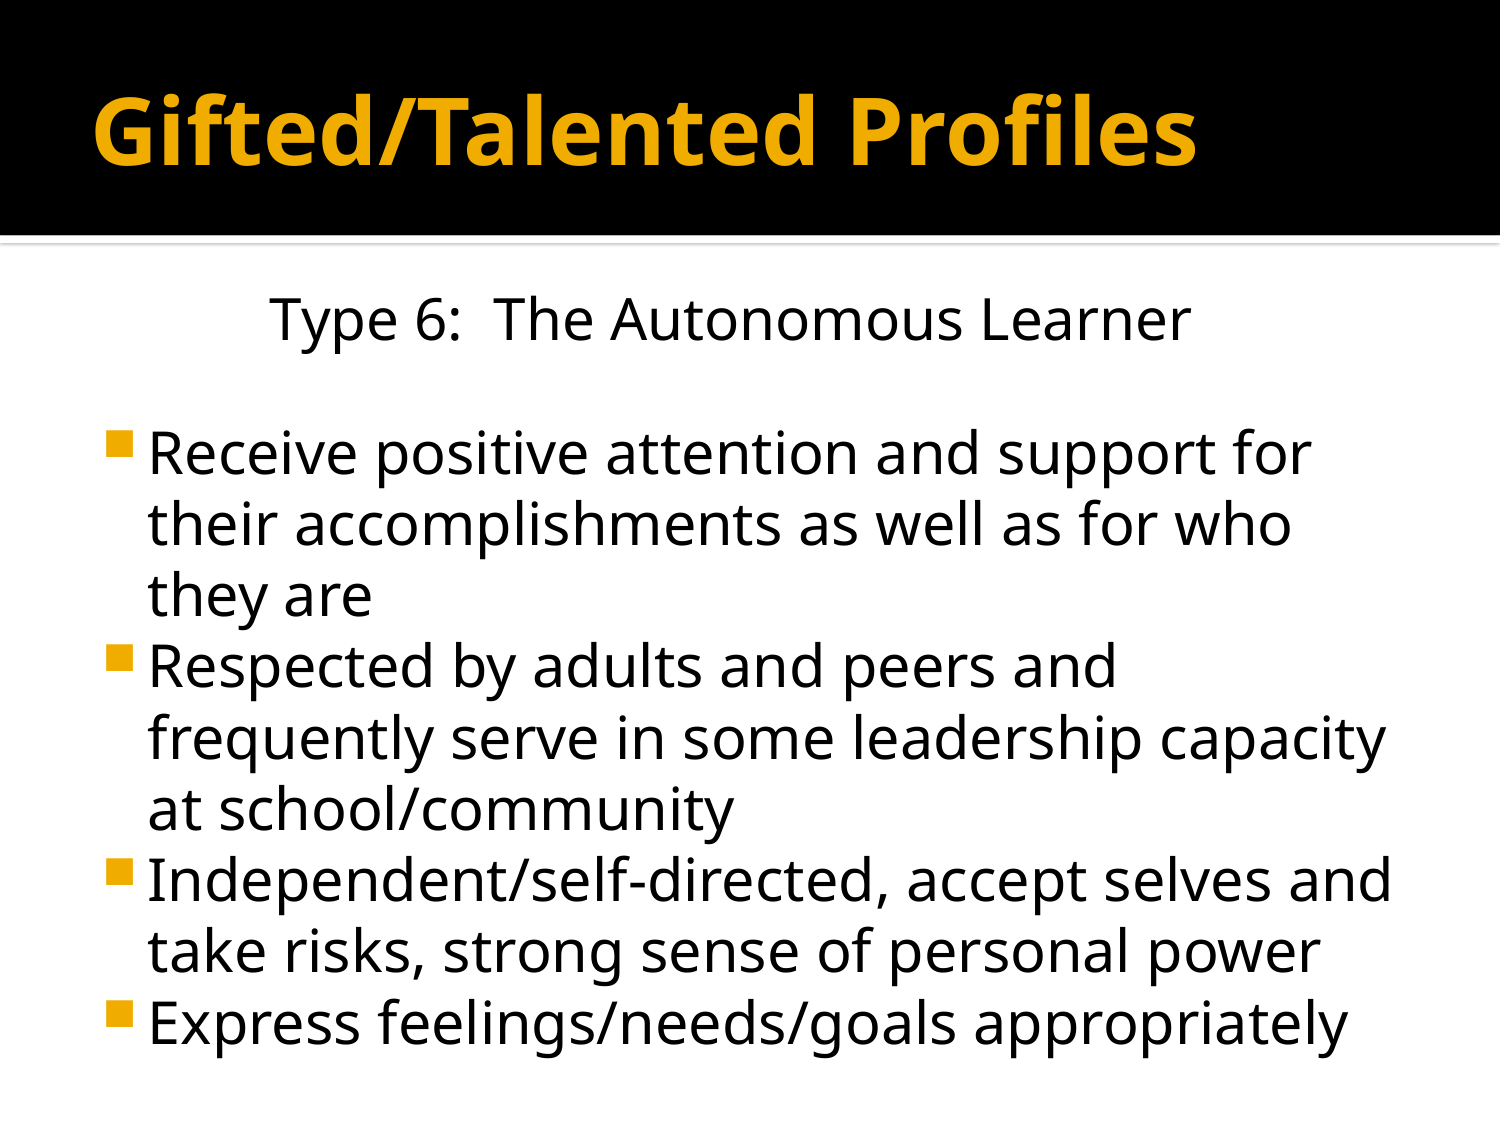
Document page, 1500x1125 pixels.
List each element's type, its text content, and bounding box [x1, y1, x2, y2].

text_box Type 6: The Autonomous Learner [225, 275, 1238, 360]
list Receive positive attention and support for their accomplishments as well as for who they are Respected by adults and peers and frequently serve in some leadership capacity at school/community Independent/self-directed, accept selves and take risks, strong sense of personal power Express feelings/needs/goals appropriately [75, 399, 1425, 1125]
title Gifted/Talented Profiles [75, 25, 1425, 231]
